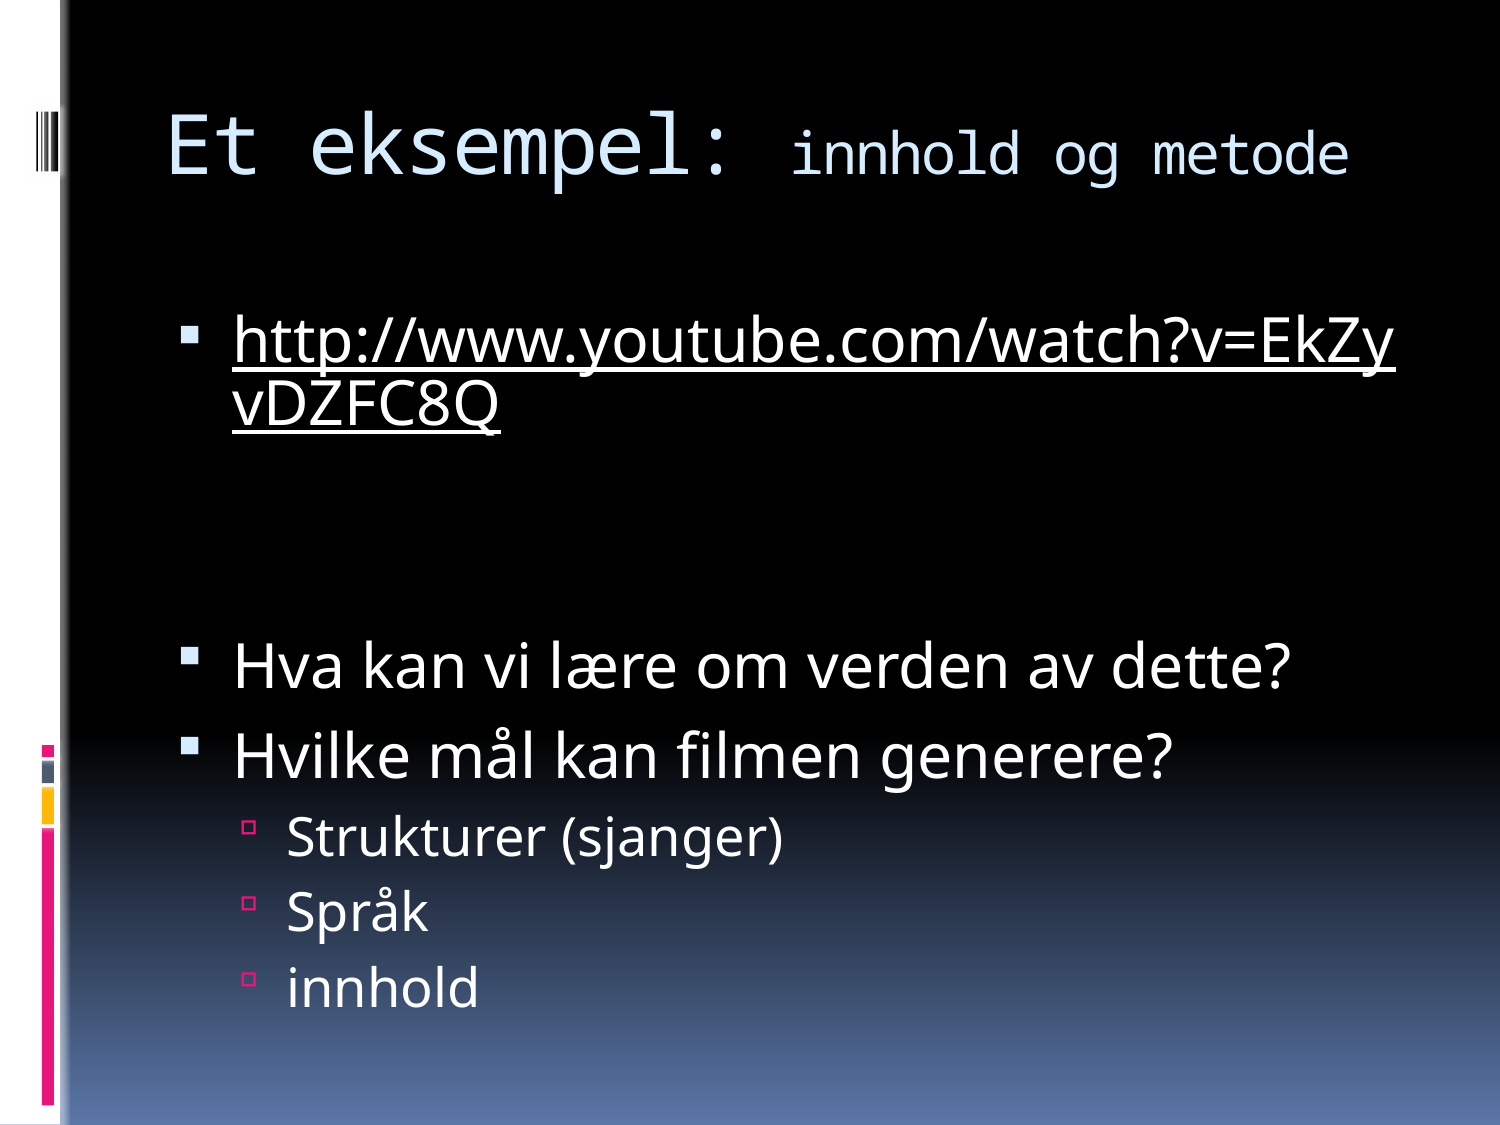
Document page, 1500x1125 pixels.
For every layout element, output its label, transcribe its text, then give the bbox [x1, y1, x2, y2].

title Et eksempel: innhold og metode [150, 83, 1425, 234]
list http://www.youtube.com/watch?v=EkZyvDZFC8Q Hva kan vi lære om verden av dette? Hvilke mål kan filmen generere? Strukturer (sjanger) Språk innhold [150, 292, 1425, 1043]
